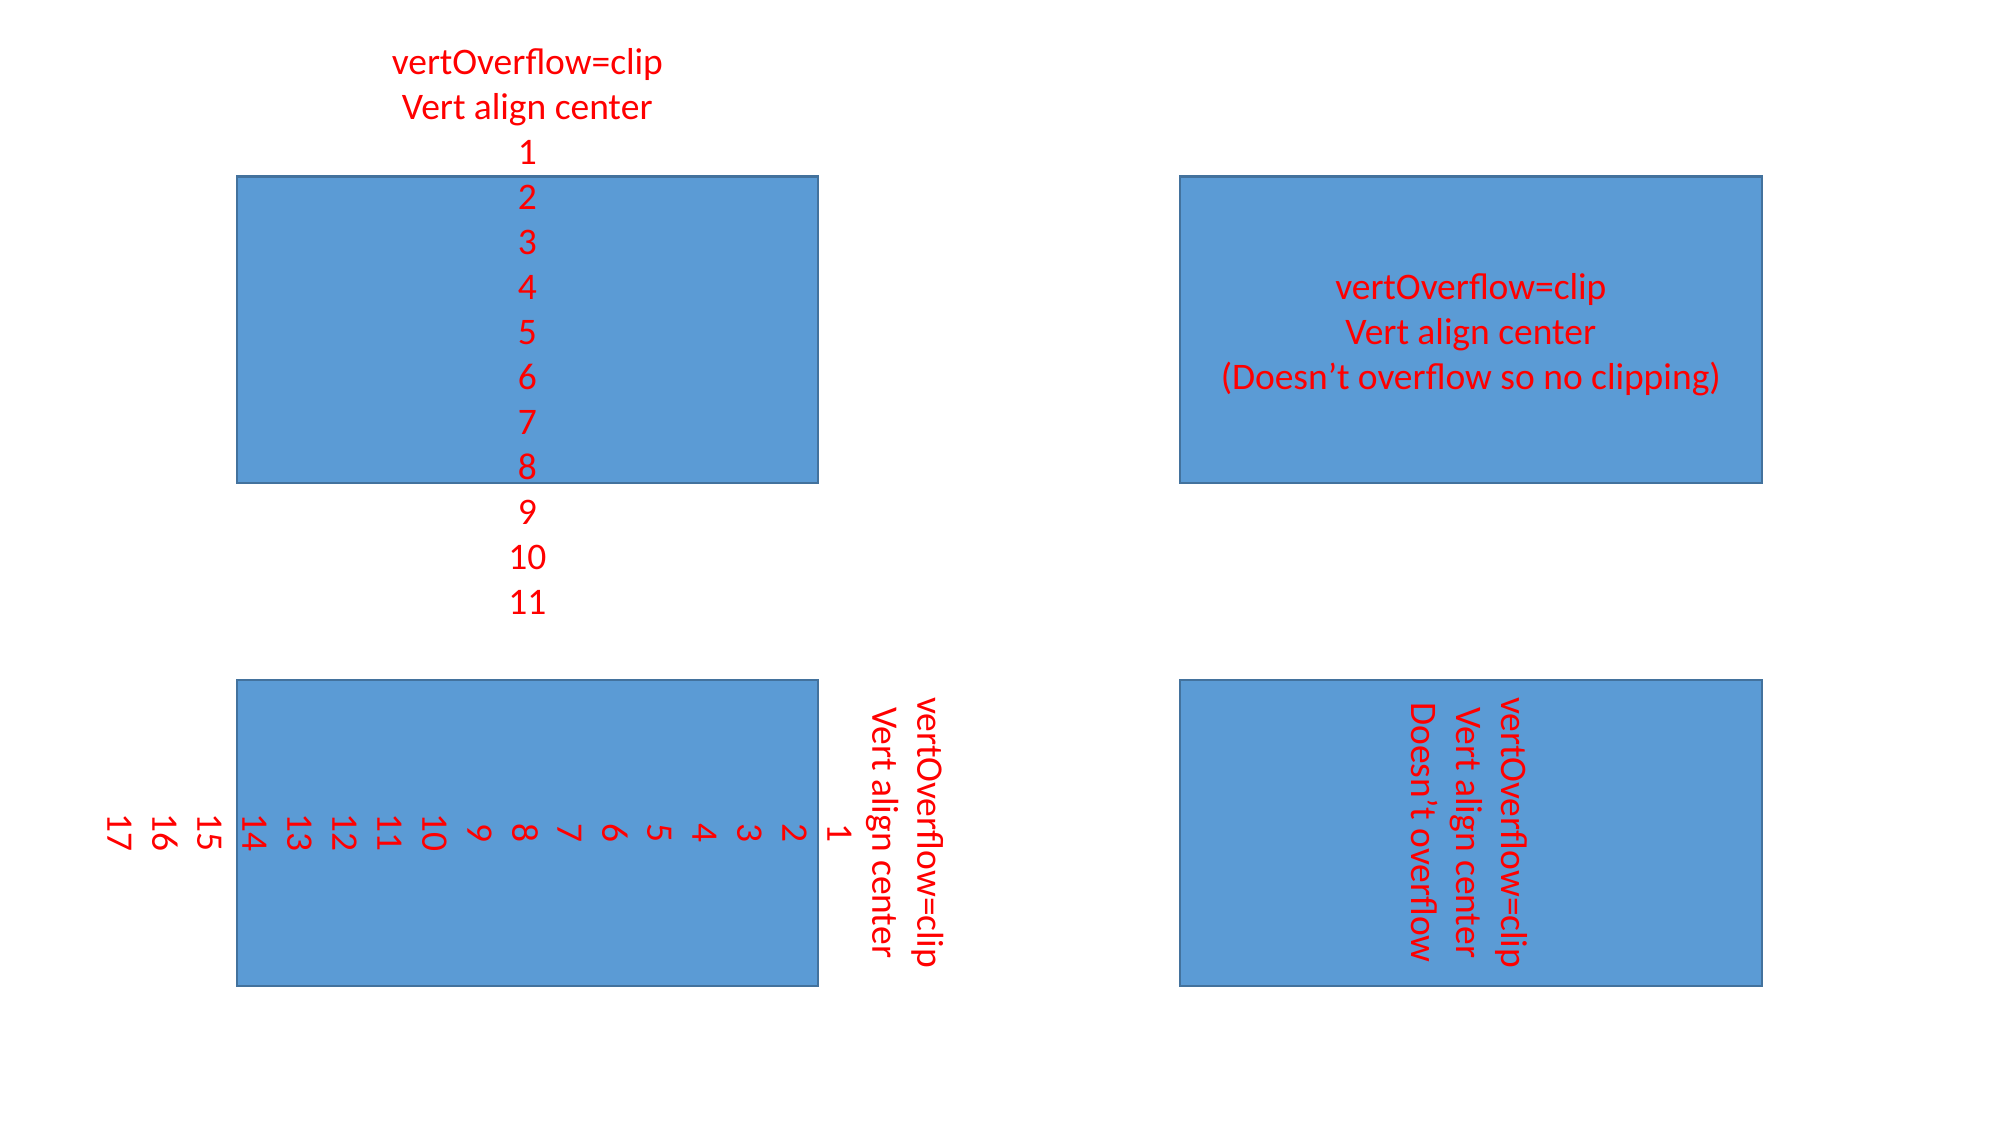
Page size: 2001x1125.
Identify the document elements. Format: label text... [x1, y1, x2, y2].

text_box vertOverflow=clip Vert align center 1 2 3 4 5 6 7 8 9 10 11 12 13 14 15 16 17 [236, 679, 819, 987]
text_box vertOverflow=clip Vert align center (Doesn’t overflow so no clipping) [1179, 175, 1763, 484]
text_box vertOverflow=clip Vert align center 1 2 3 4 5 6 7 8 9 10 11 [236, 175, 819, 484]
text_box vertOverflow=clip Vert align center Doesn’t overflow [1179, 679, 1763, 987]
